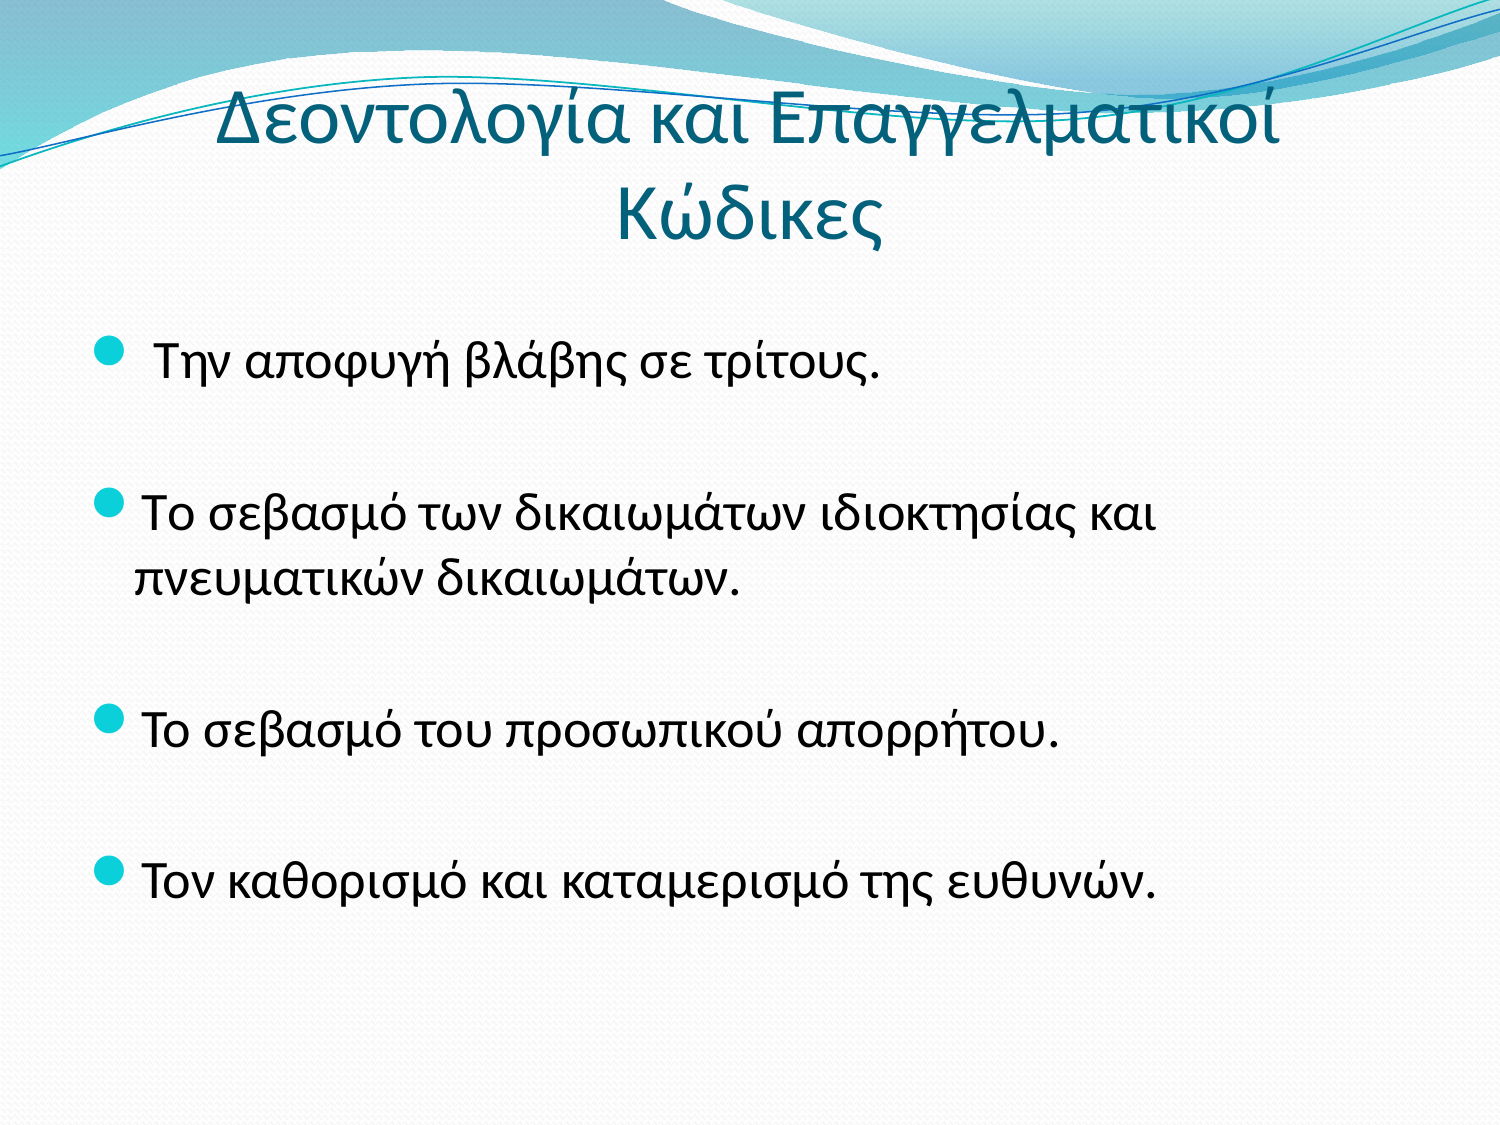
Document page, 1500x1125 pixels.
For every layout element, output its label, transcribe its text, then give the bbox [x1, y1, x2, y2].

title Δεοντολογία και Επαγγελματικοί Κώδικες [75, 54, 1425, 256]
list Tην αποφυγή βλάβης σε τρίτους. Tο σεβασμό των δικαιωμάτων ιδιοκτησίας και πνευματικών δικαιωμάτων. Το σεβασμό του προσωπικού απορρήτου. Τον καθορισμό και καταμερισμό της ευθυνών. [75, 317, 1425, 1038]
